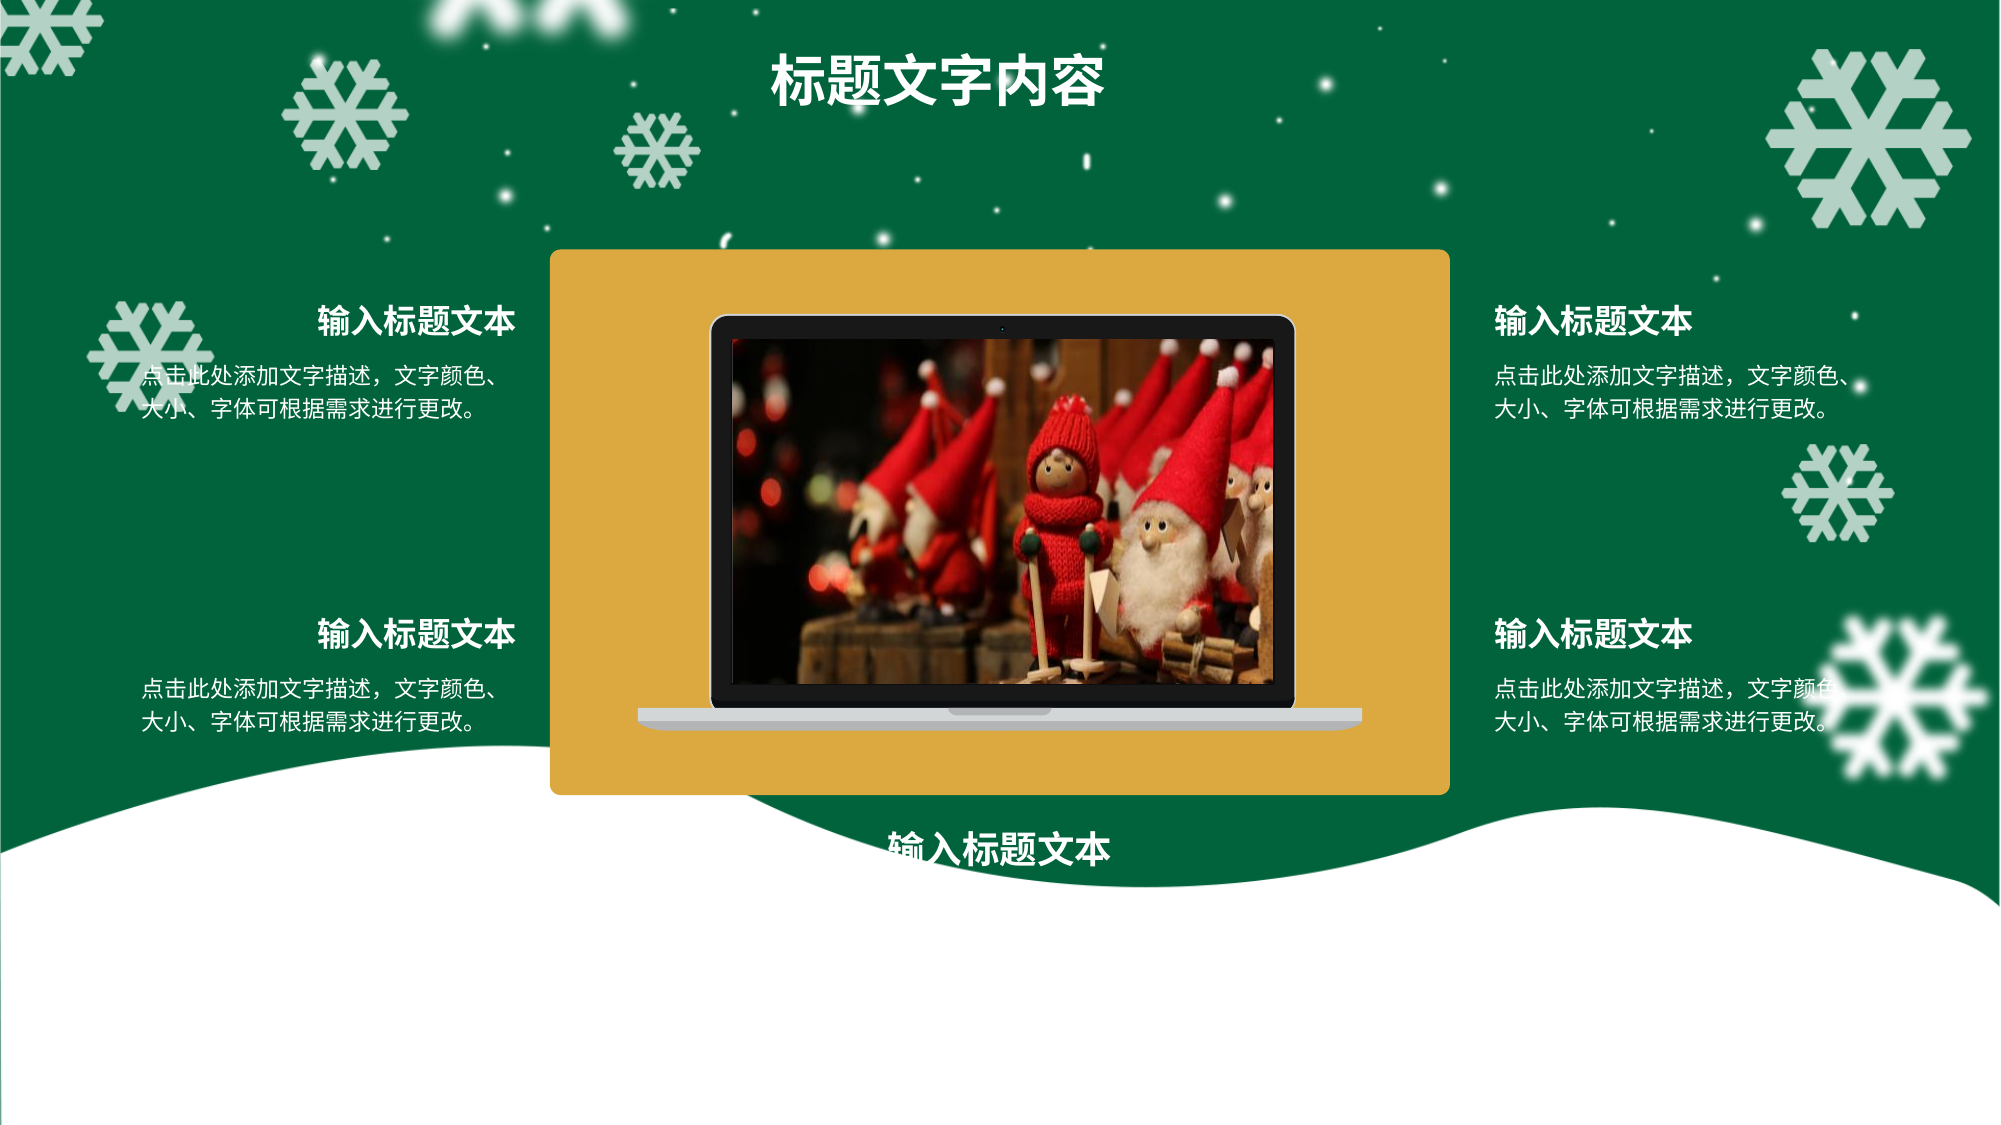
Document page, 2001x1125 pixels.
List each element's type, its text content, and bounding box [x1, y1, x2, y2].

text_box [549, 249, 1450, 796]
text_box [1471, 606, 1894, 744]
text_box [118, 606, 541, 744]
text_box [118, 292, 541, 431]
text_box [118, 818, 1882, 1004]
text_box 标题文字内容 [38, 37, 1839, 121]
picture [0, 0, 2000, 1125]
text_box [637, 313, 1363, 731]
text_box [1471, 292, 1894, 431]
